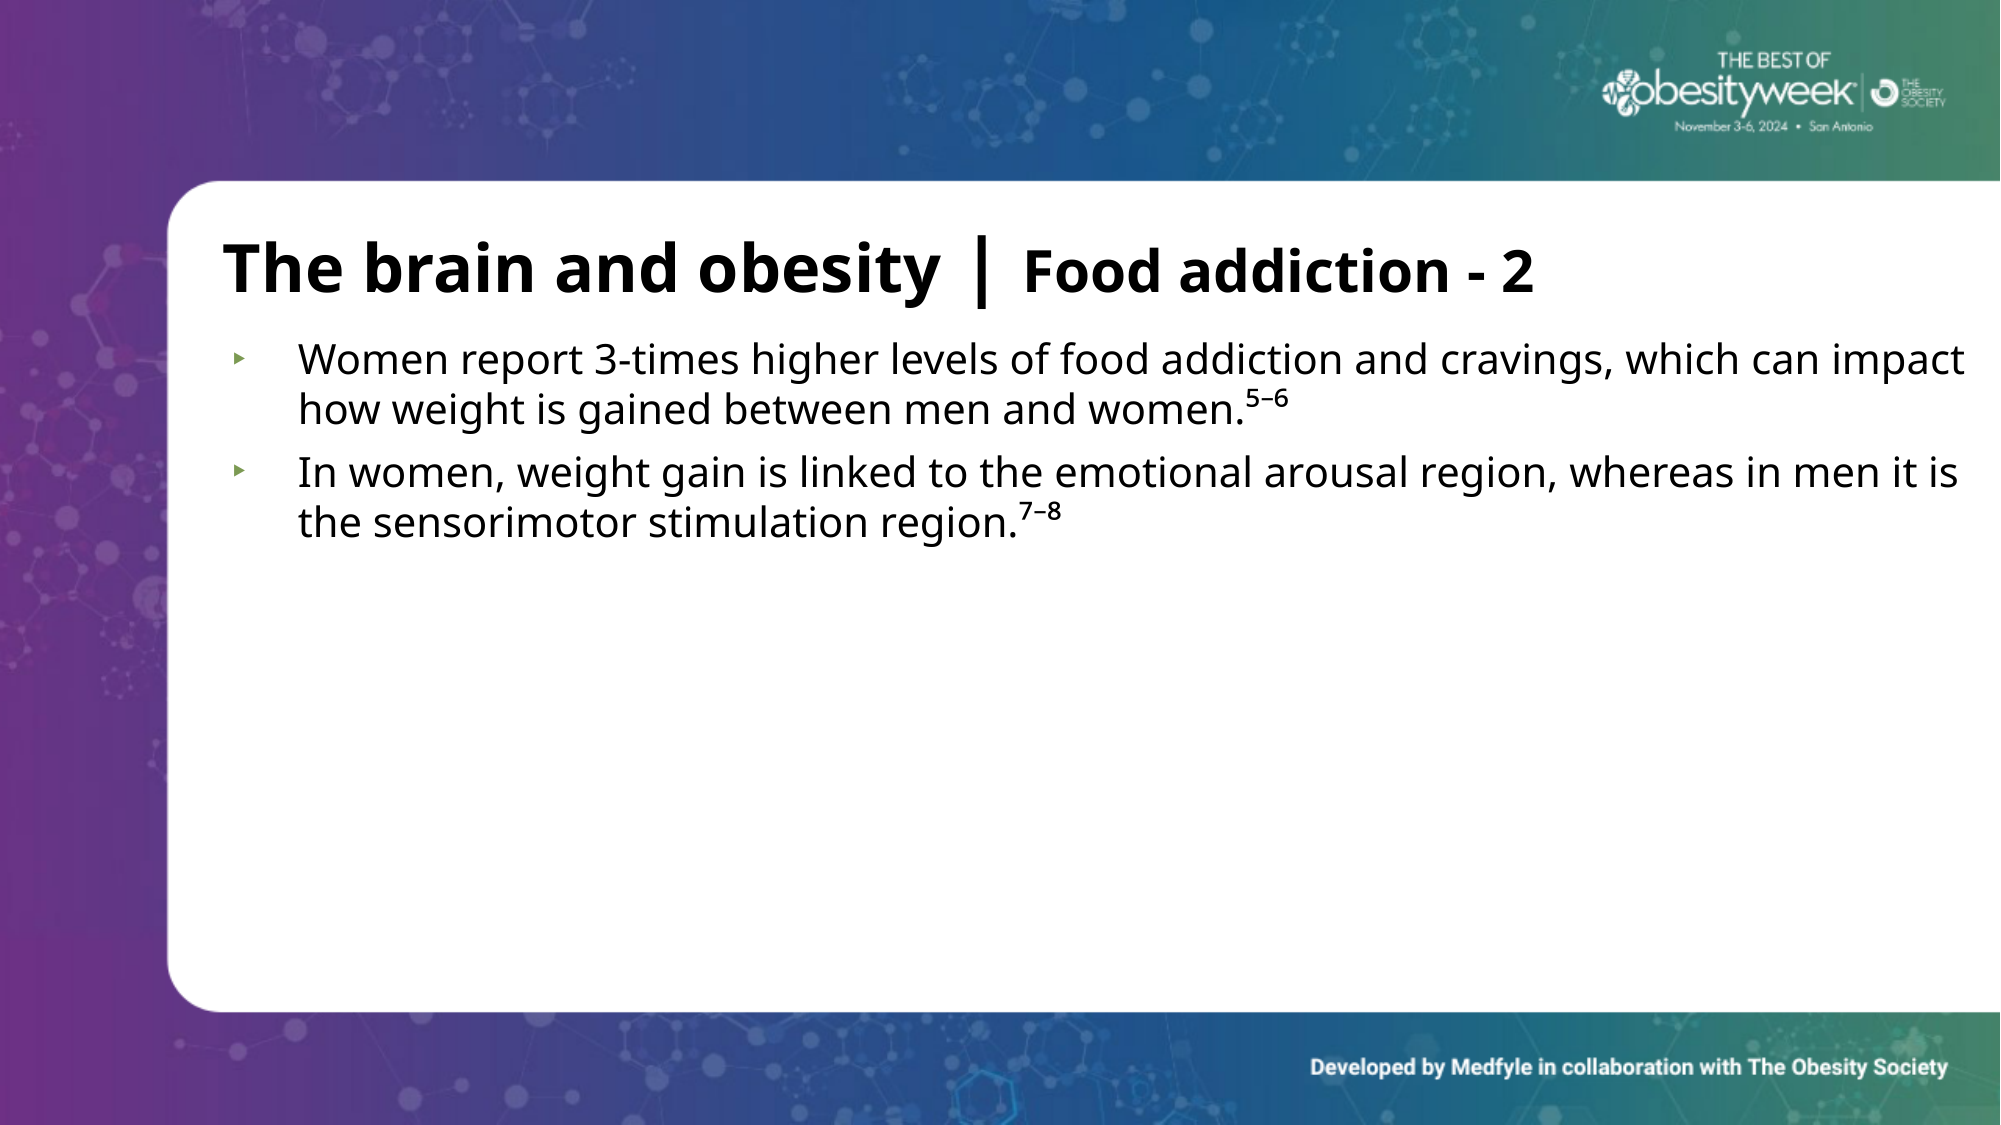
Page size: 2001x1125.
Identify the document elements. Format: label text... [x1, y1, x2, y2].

picture [0, 0, 2000, 1125]
list Women report 3-times higher levels of food addiction and cravings, which can impact how weight is gained between men and women.⁵⁻⁶ In women, weight gain is linked to the emotional arousal region, whereas in men it is the sensorimotor stimulation region.⁷⁻⁸ [207, 325, 2000, 931]
title The brain and obesity | Food addiction - 2 [207, 211, 1991, 325]
